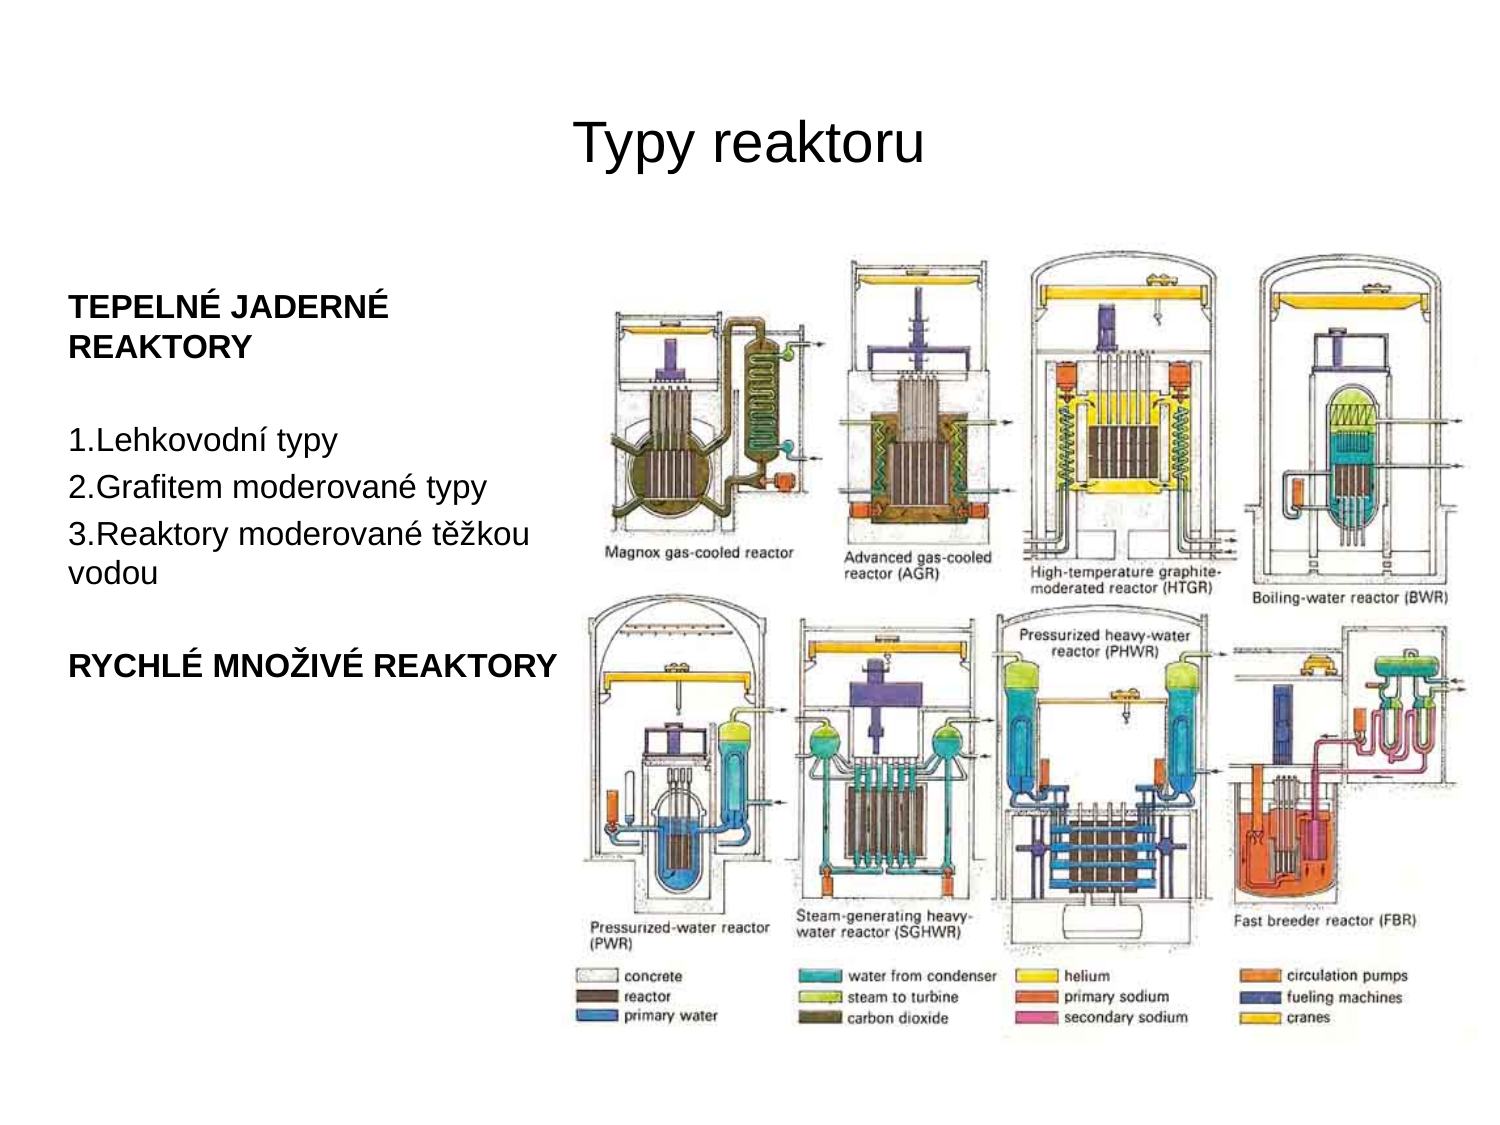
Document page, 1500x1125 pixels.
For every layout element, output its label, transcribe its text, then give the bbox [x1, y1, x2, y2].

list TEPELNÉ JADERNÉ REAKTORY 1.Lehkovodní typy 2.Grafitem moderované typy 3.Reaktory moderované těžkou vodou RYCHLÉ MNOŽIVÉ REAKTORY [53, 231, 559, 1002]
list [560, 231, 1478, 1045]
title Typy reaktoru [75, 45, 1425, 231]
